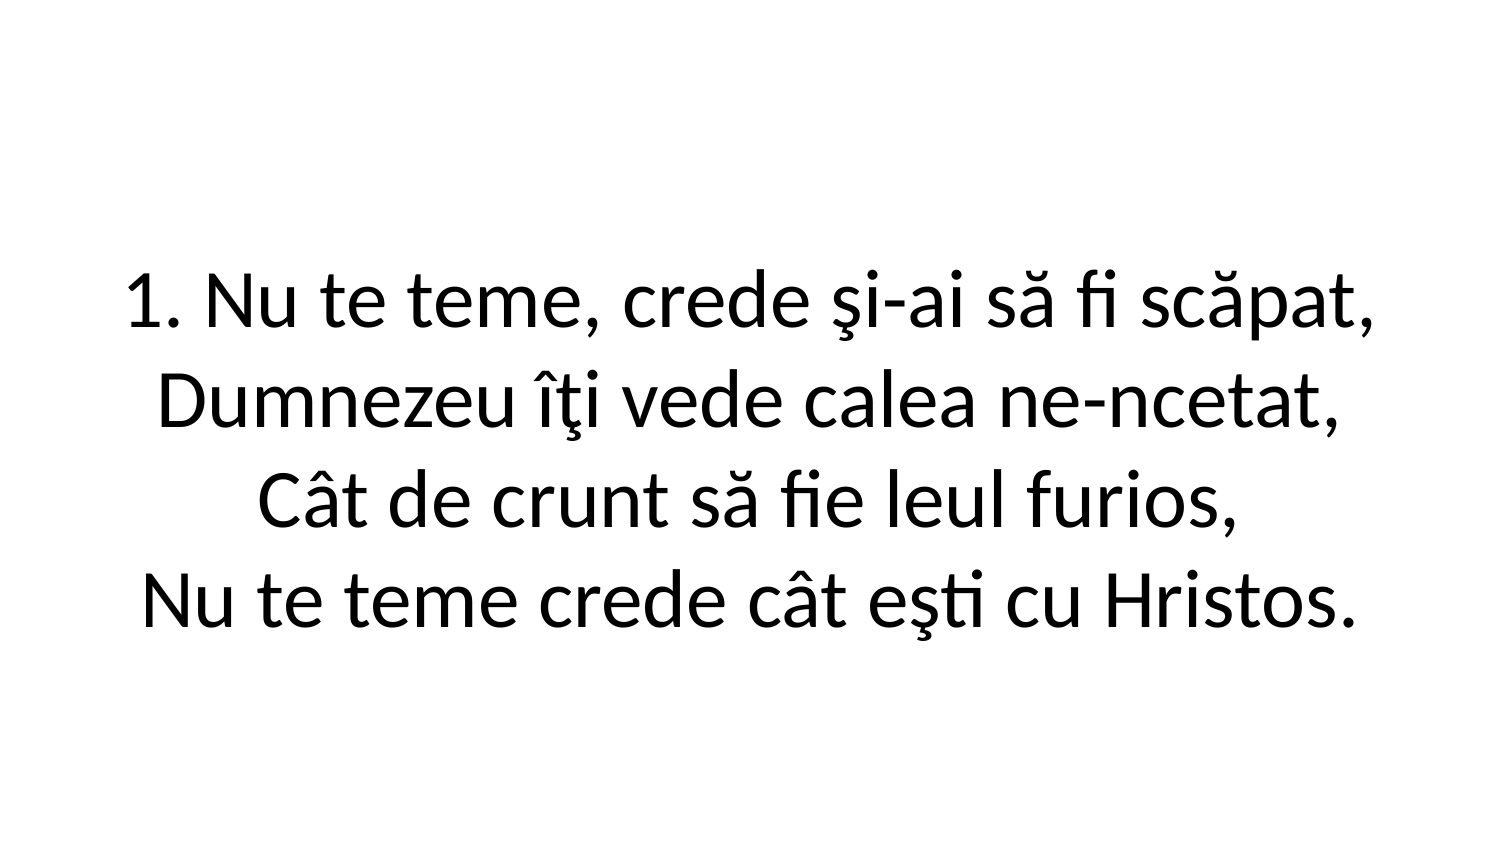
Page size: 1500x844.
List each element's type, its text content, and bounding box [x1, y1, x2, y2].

text_box 1. Nu te teme, crede şi-ai să fi scăpat, Dumnezeu îţi vede calea ne-ncetat, Cât de crunt să fie leul furios, Nu te teme crede cât eşti cu Hristos. [106, 192, 1394, 652]
